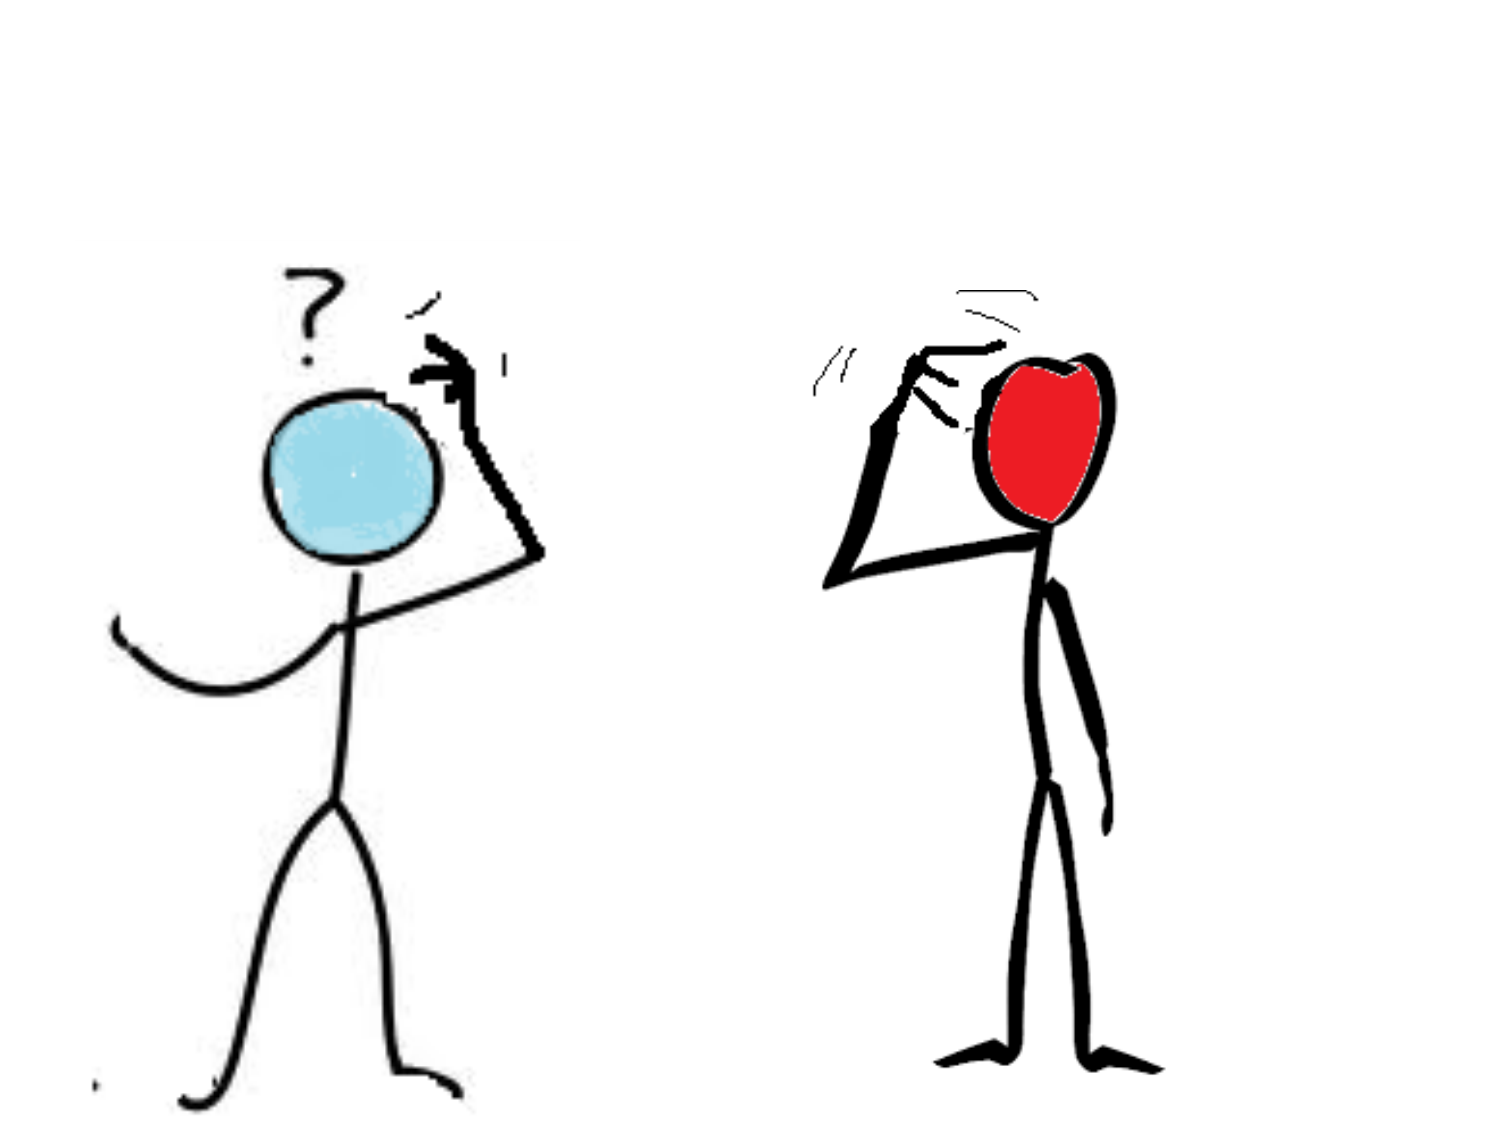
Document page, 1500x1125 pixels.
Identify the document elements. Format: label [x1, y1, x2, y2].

picture [779, 290, 1243, 1125]
picture [74, 239, 581, 1125]
